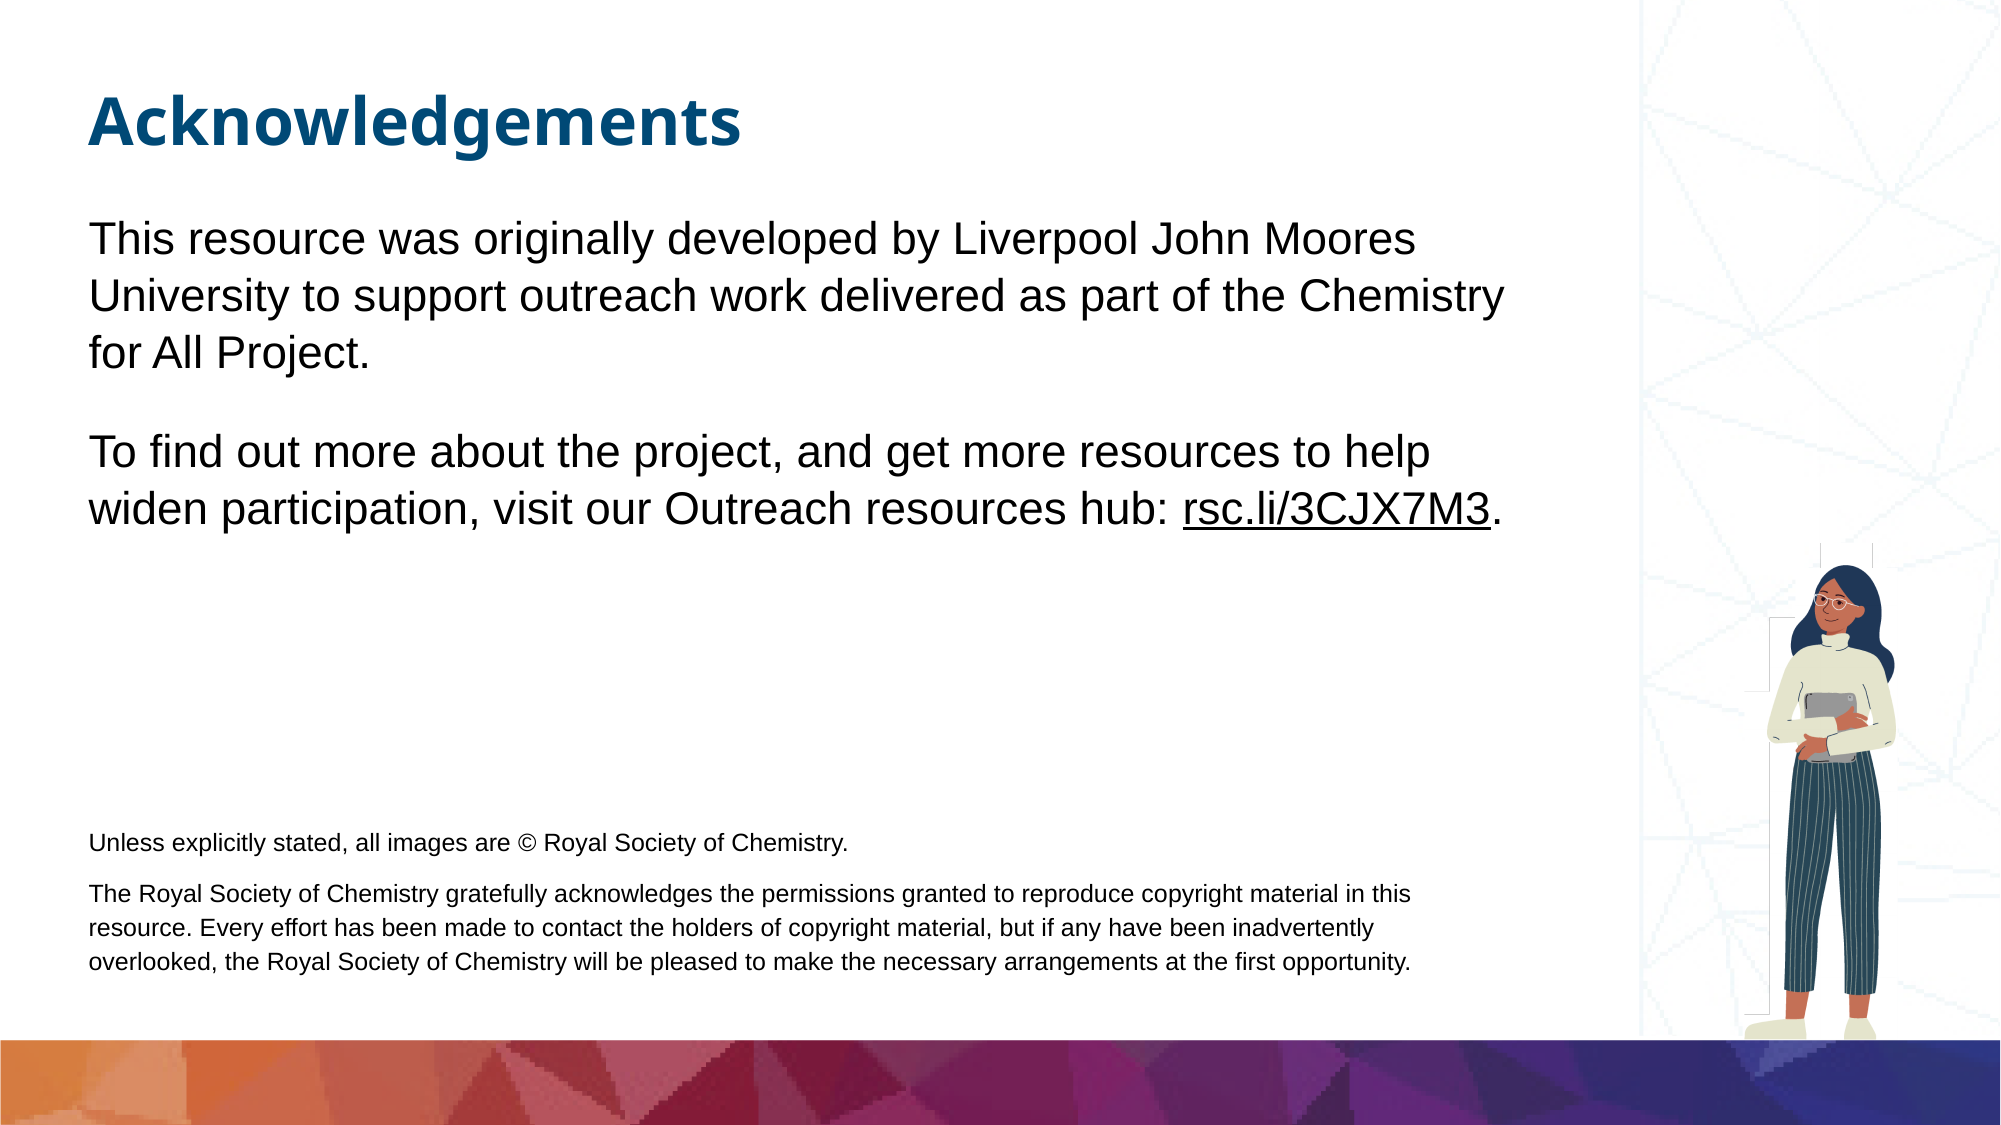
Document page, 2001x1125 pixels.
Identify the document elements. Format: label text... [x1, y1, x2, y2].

list This resource was originally developed by Liverpool John Moores University to support outreach work delivered as part of the Chemistry for All Project. To find out more about the project, and get more resources to help widen participation, visit our Outreach resources hub: rsc.li/3CJX7M3. [88, 206, 1543, 688]
text_box Unless explicitly stated, all images are © Royal Society of Chemistry. The Royal Society of Chemistry gratefully acknowledges the permissions granted to reproduce copyright material in this resource. Every effort has been made to contact the holders of copyright material, but if any have been inadvertently overlooked, the Royal Society of Chemistry will be pleased to make the necessary arrangements at the first opportunity. [88, 775, 1495, 976]
picture [0, 0, 2001, 1125]
title Acknowledgements [88, 88, 1565, 161]
